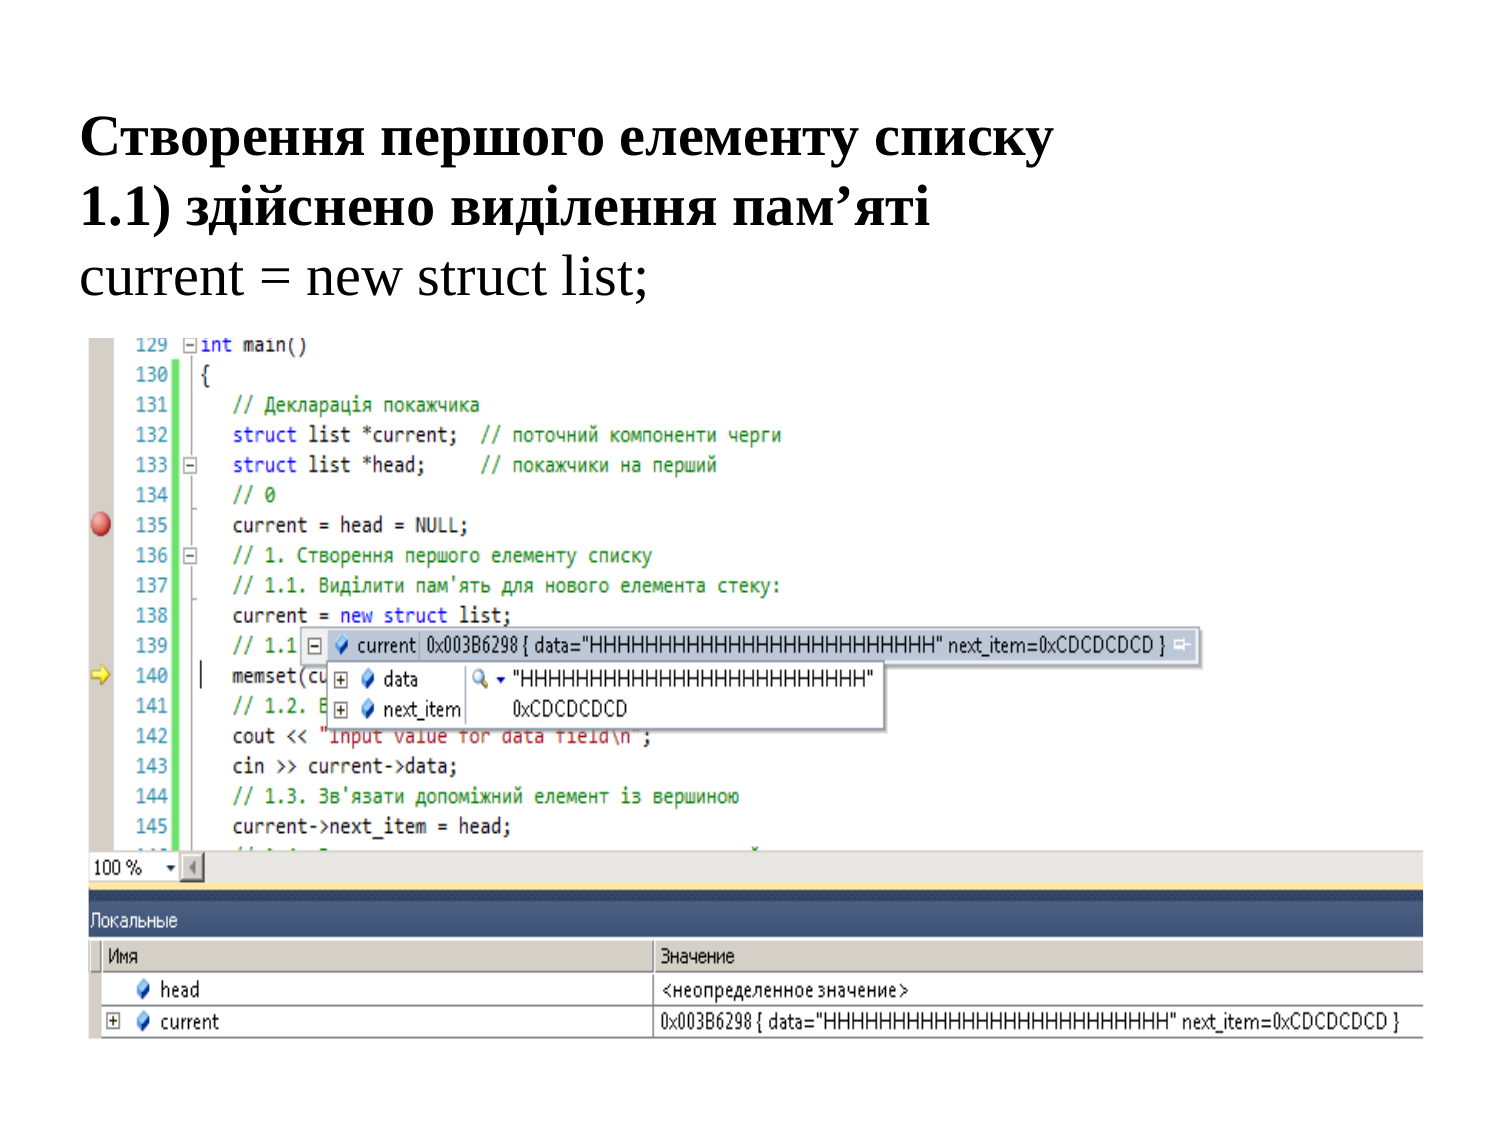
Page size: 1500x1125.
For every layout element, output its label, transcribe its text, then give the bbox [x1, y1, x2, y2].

picture [88, 337, 1424, 1071]
text_box Створення першого елементу списку 1.1) здійснено виділення пам’яті current = new struct list; [64, 90, 1500, 315]
